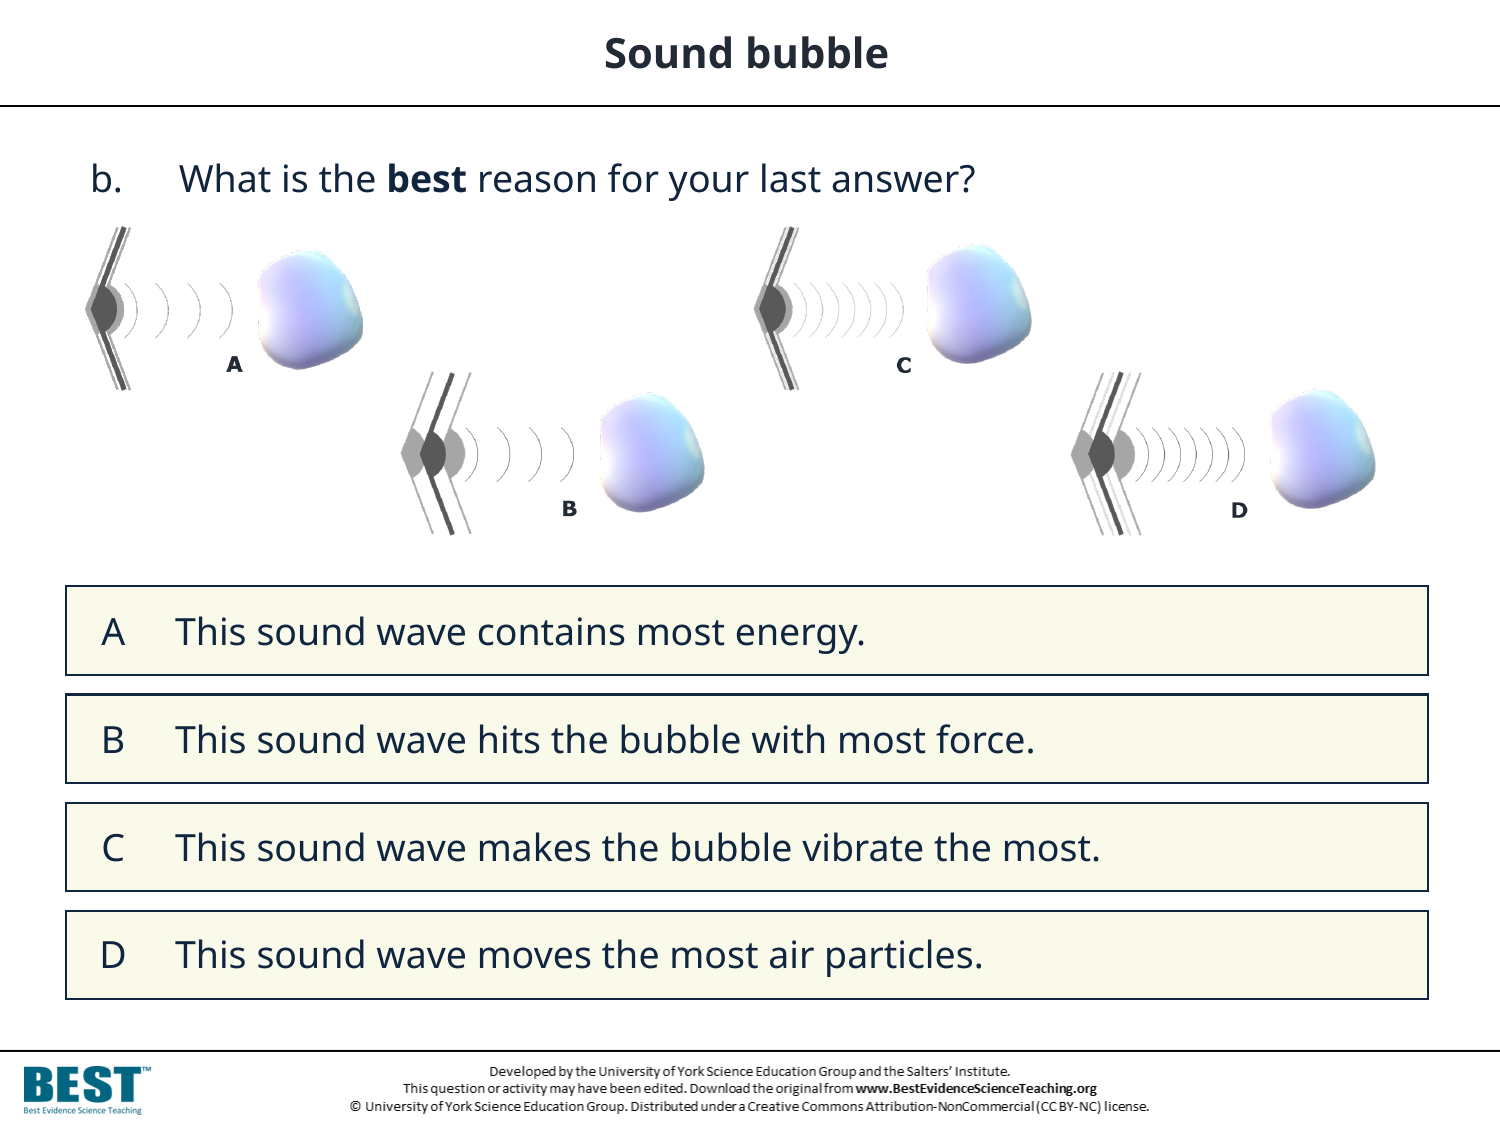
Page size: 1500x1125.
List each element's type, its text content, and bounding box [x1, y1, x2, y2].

text_box Sound bubble [23, 4, 1471, 99]
picture [0, 105, 1500, 1125]
